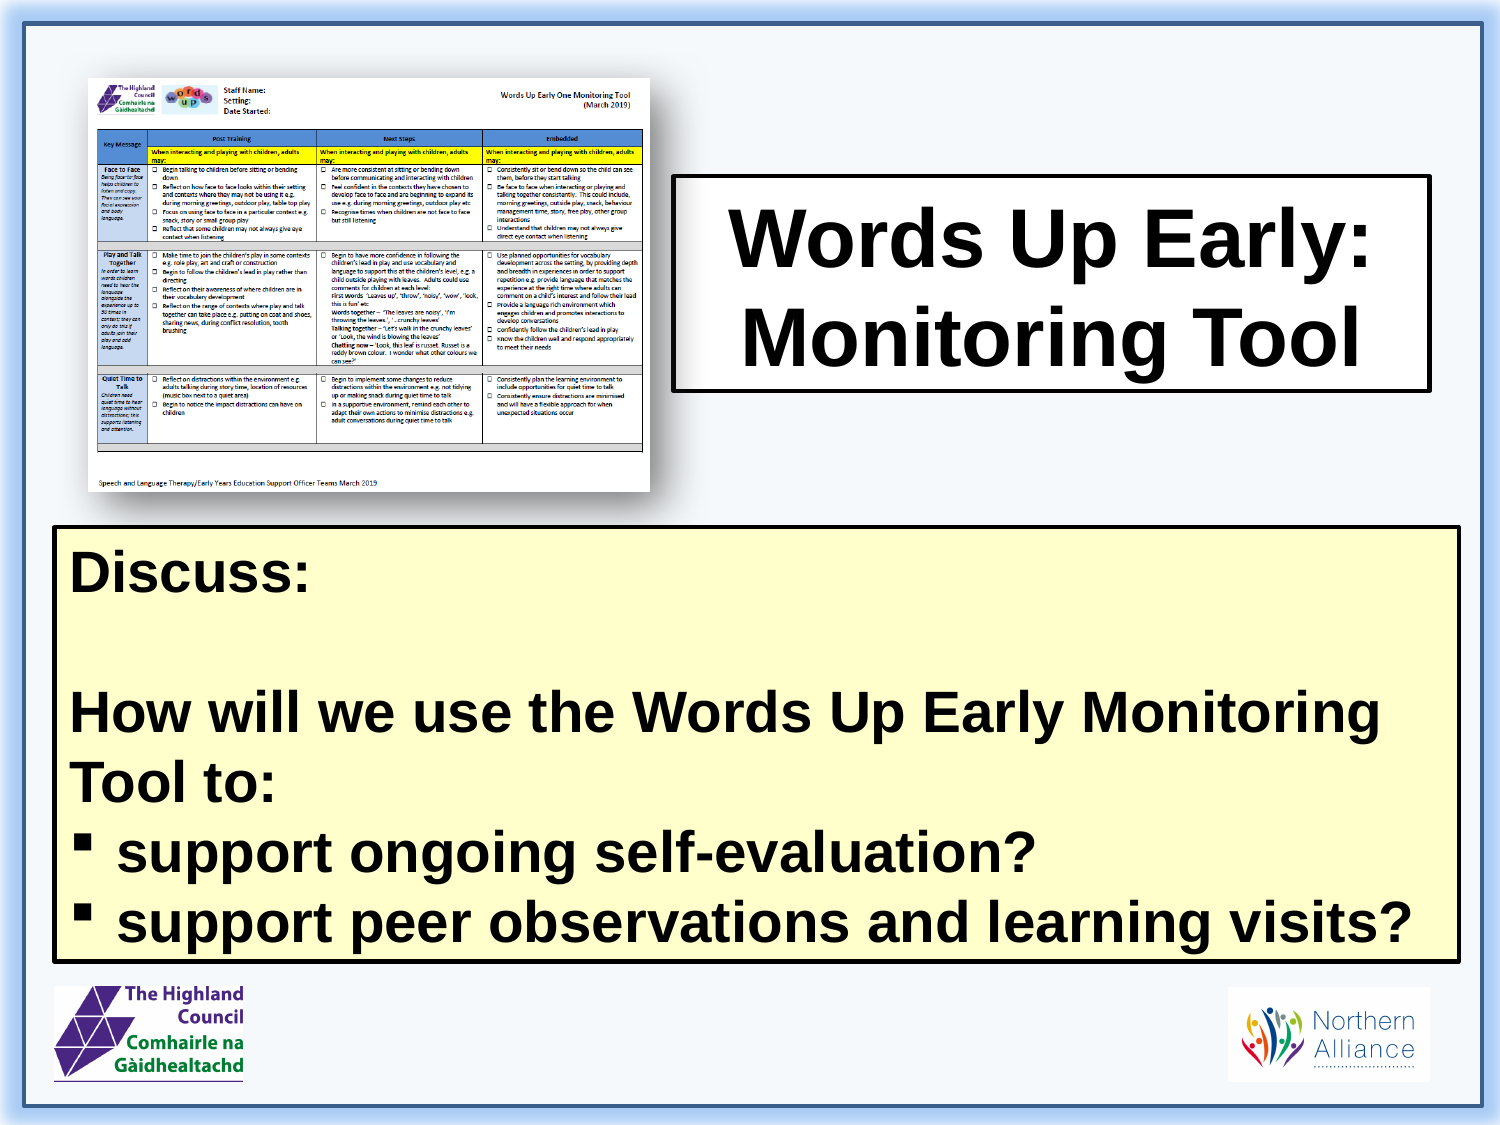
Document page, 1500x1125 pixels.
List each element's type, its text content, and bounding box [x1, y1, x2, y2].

text_box [22, 21, 1484, 1108]
text_box Discuss: How will we use the Words Up Early Monitoring Tool to: support ongoing self-evaluation? support peer observations and learning visits? [52, 525, 1461, 964]
picture [88, 77, 650, 492]
text_box Words Up Early: Monitoring Tool [697, 174, 1432, 393]
picture [54, 986, 243, 1082]
picture [1227, 987, 1430, 1082]
